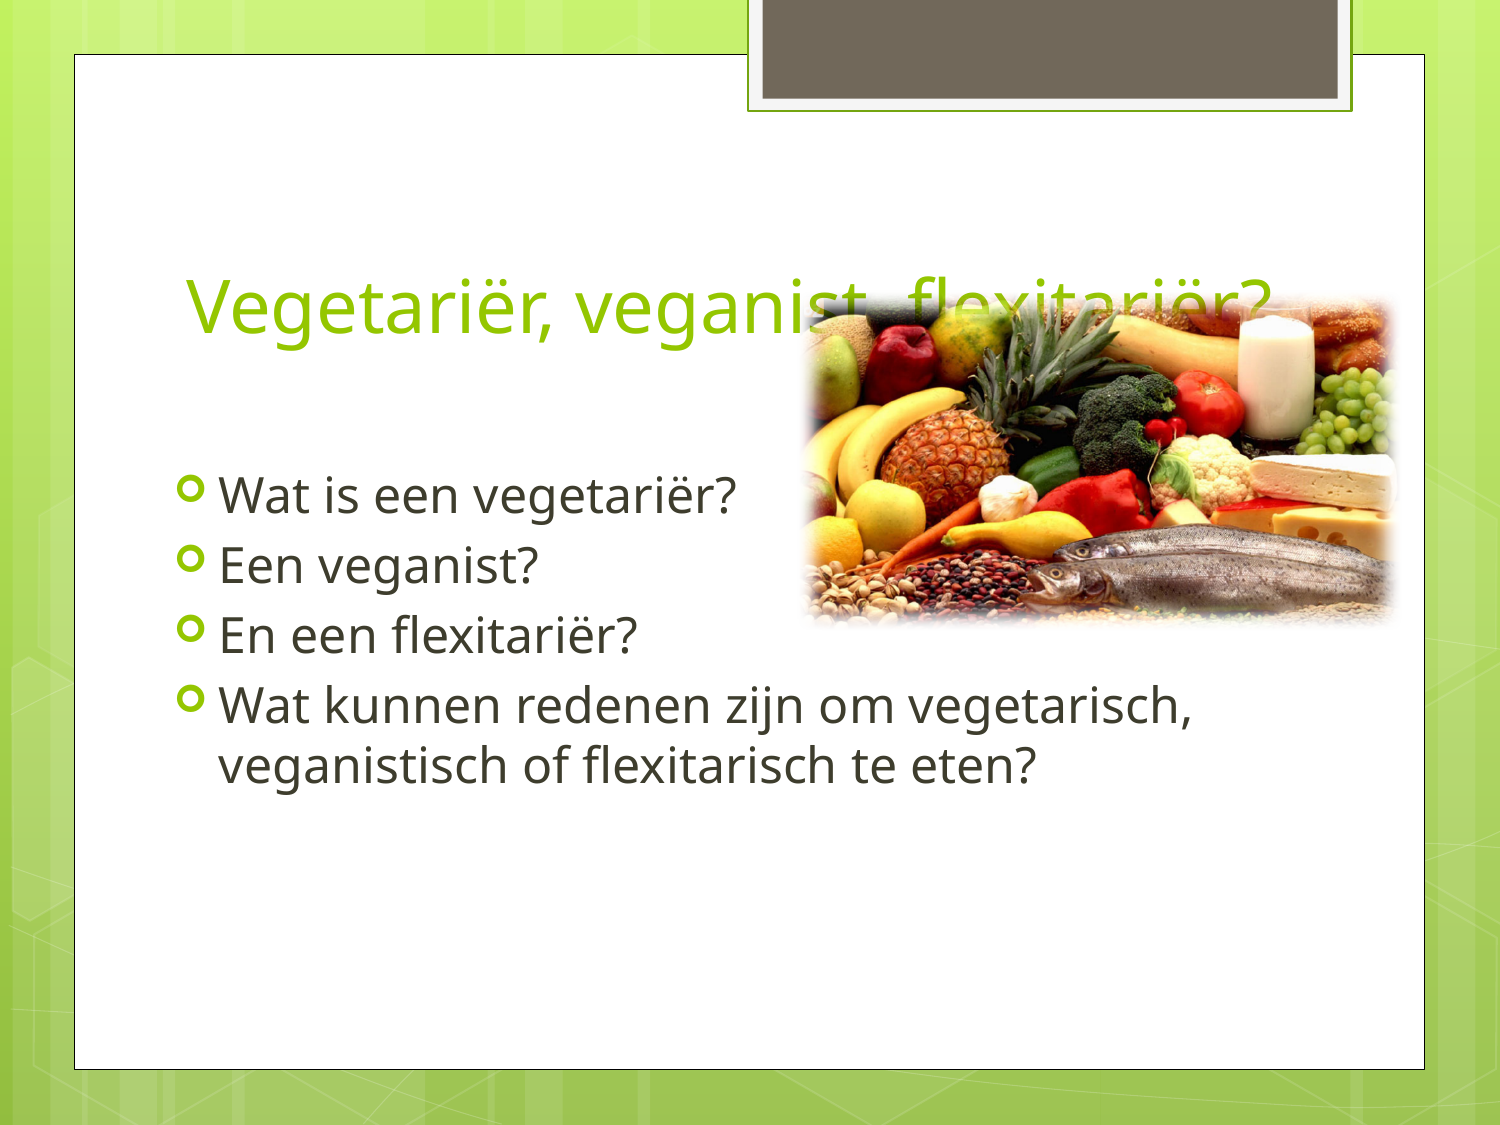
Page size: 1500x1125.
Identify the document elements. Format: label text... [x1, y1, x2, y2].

picture [796, 290, 1402, 631]
list Wat is een vegetariër? Een veganist? En een flexitariër? Wat kunnen redenen zijn om vegetarisch, veganistisch of flexitarisch te eten? [147, 456, 1260, 1032]
title Vegetariër, veganist, flexitariër? [171, 168, 1324, 357]
